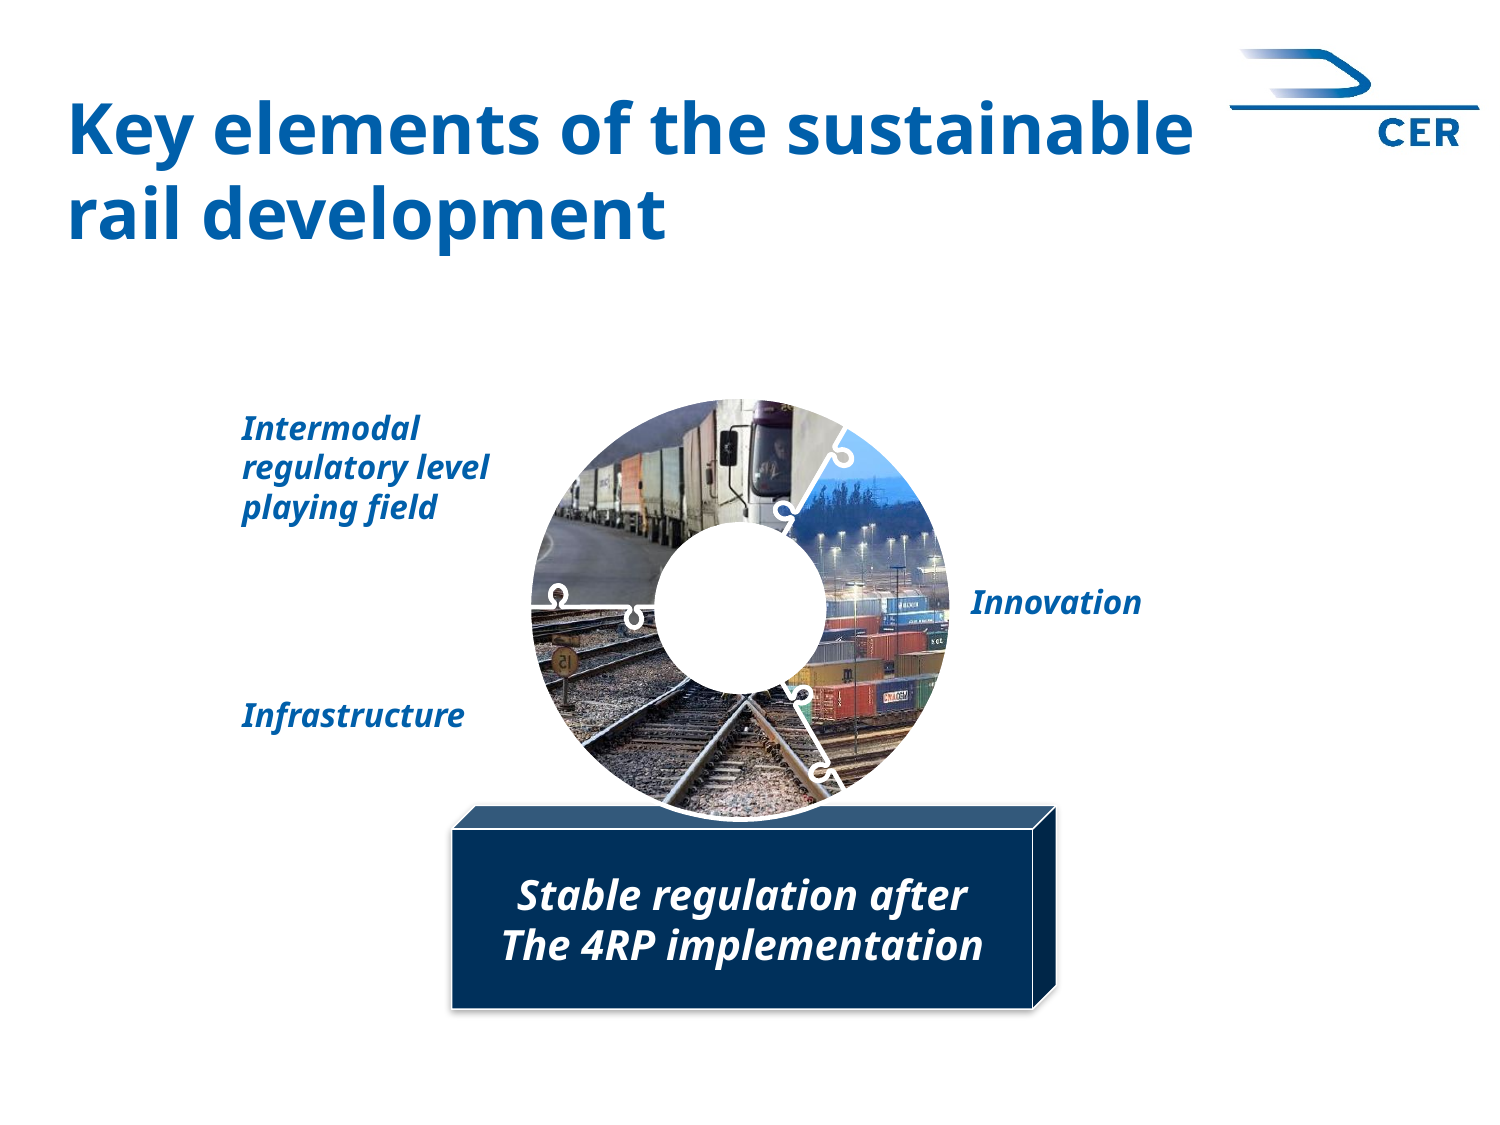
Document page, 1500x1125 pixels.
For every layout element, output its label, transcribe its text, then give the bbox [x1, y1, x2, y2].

picture [1204, 33, 1500, 159]
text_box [528, 396, 952, 820]
text_box Innovation [959, 575, 1298, 694]
list Infrastructure [230, 688, 523, 735]
title Key elements of the sustainable rail development [55, 78, 1259, 166]
text_box Stable regulation after The 4RP implementation [450, 804, 1058, 1010]
text_box Intermodal regulatory level playing field [230, 401, 523, 492]
